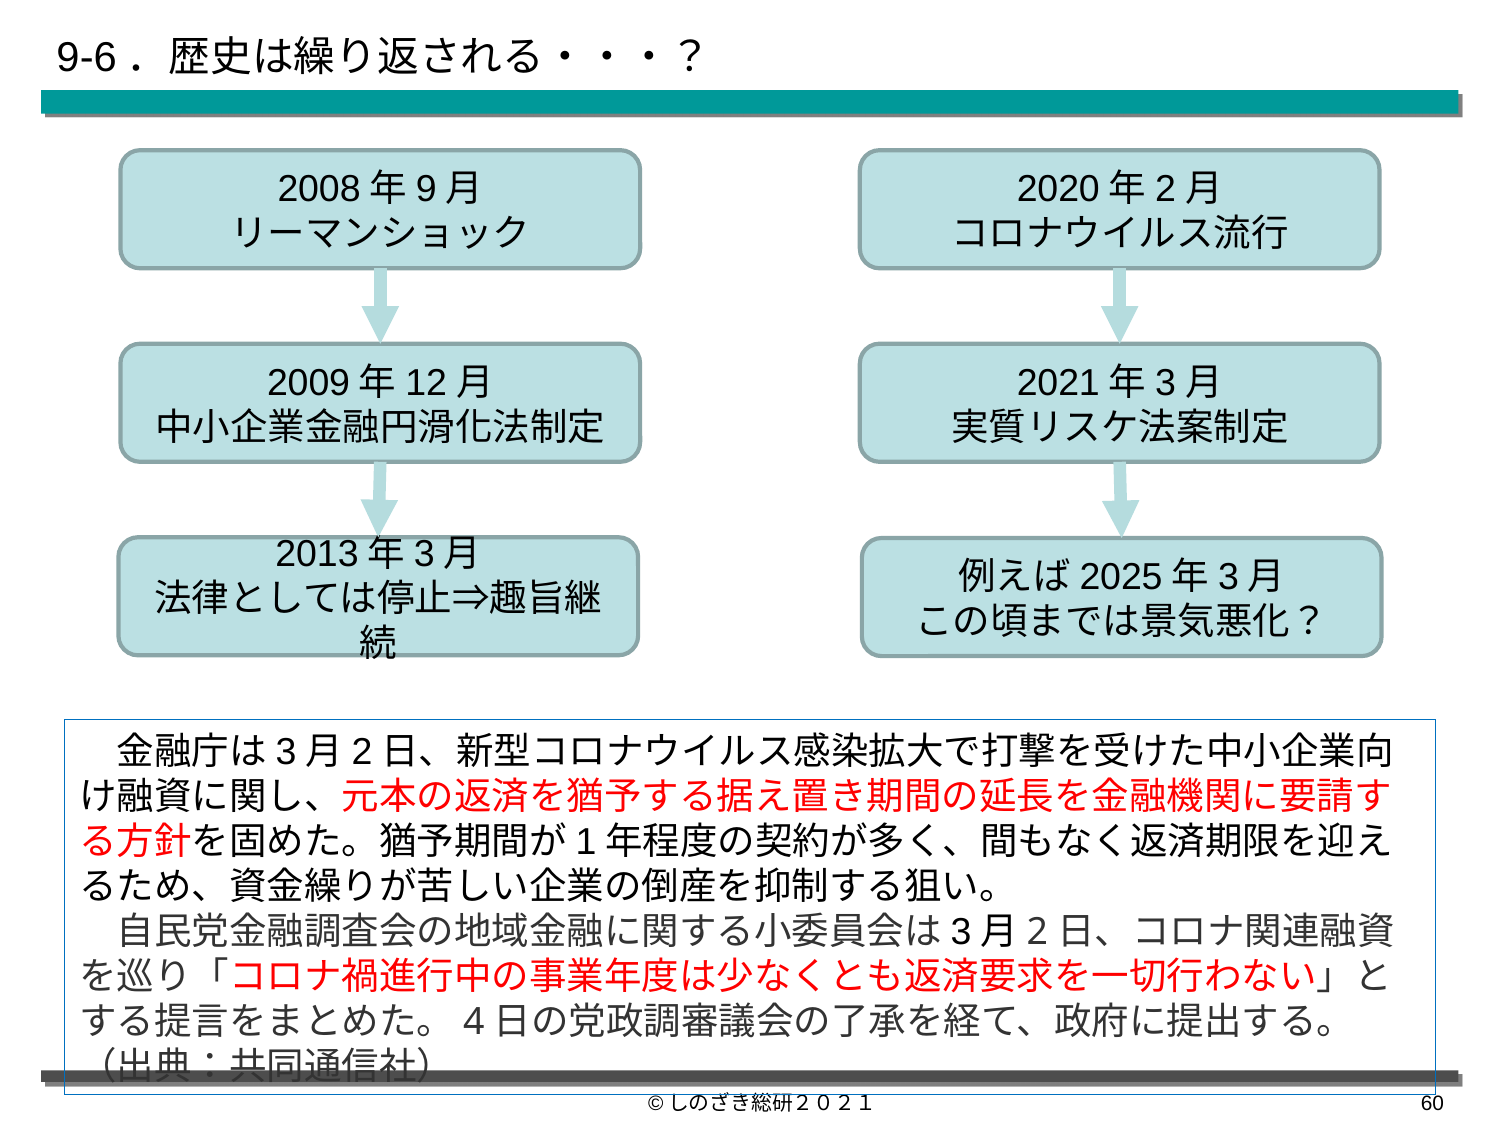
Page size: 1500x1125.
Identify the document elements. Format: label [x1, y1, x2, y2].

text_box [857, 148, 1384, 659]
text_box [116, 148, 643, 658]
slide_number [1108, 1082, 1459, 1125]
title [41, 19, 1459, 91]
footer [524, 1095, 1000, 1125]
text_box [64, 719, 1436, 1095]
